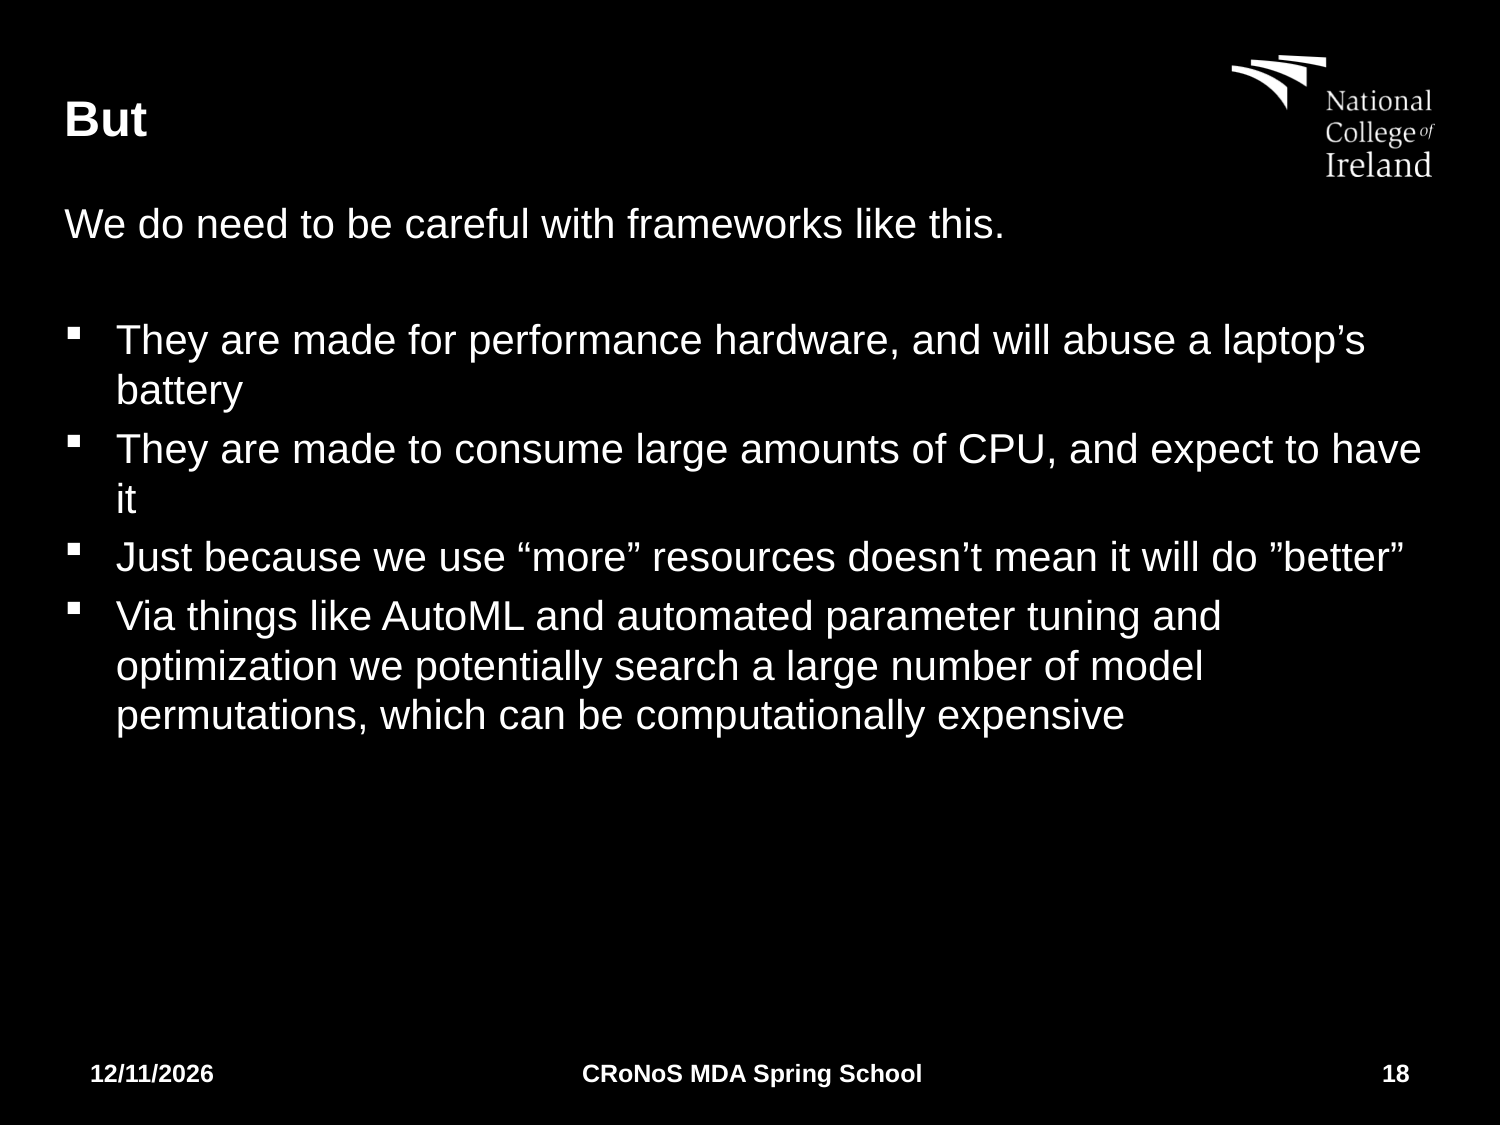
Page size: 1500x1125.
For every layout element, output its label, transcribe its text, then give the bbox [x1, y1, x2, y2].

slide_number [75, 1042, 425, 1103]
picture [1231, 54, 1436, 178]
footer CRoNoS MDA Spring School [458, 1042, 1047, 1103]
title But [63, 54, 1199, 148]
list We do need to be careful with frameworks like this. They are made for performance hardware, and will abuse a laptop’s battery They are made to consume large amounts of CPU, and expect to have it Just because we use “more” resources doesn’t mean it will do ”better” Via things like AutoML and automated parameter tuning and optimization we potentially search a large number of model permutations, which can be computationally expensive [64, 196, 1436, 1000]
slide_number 18 [1074, 1042, 1425, 1103]
